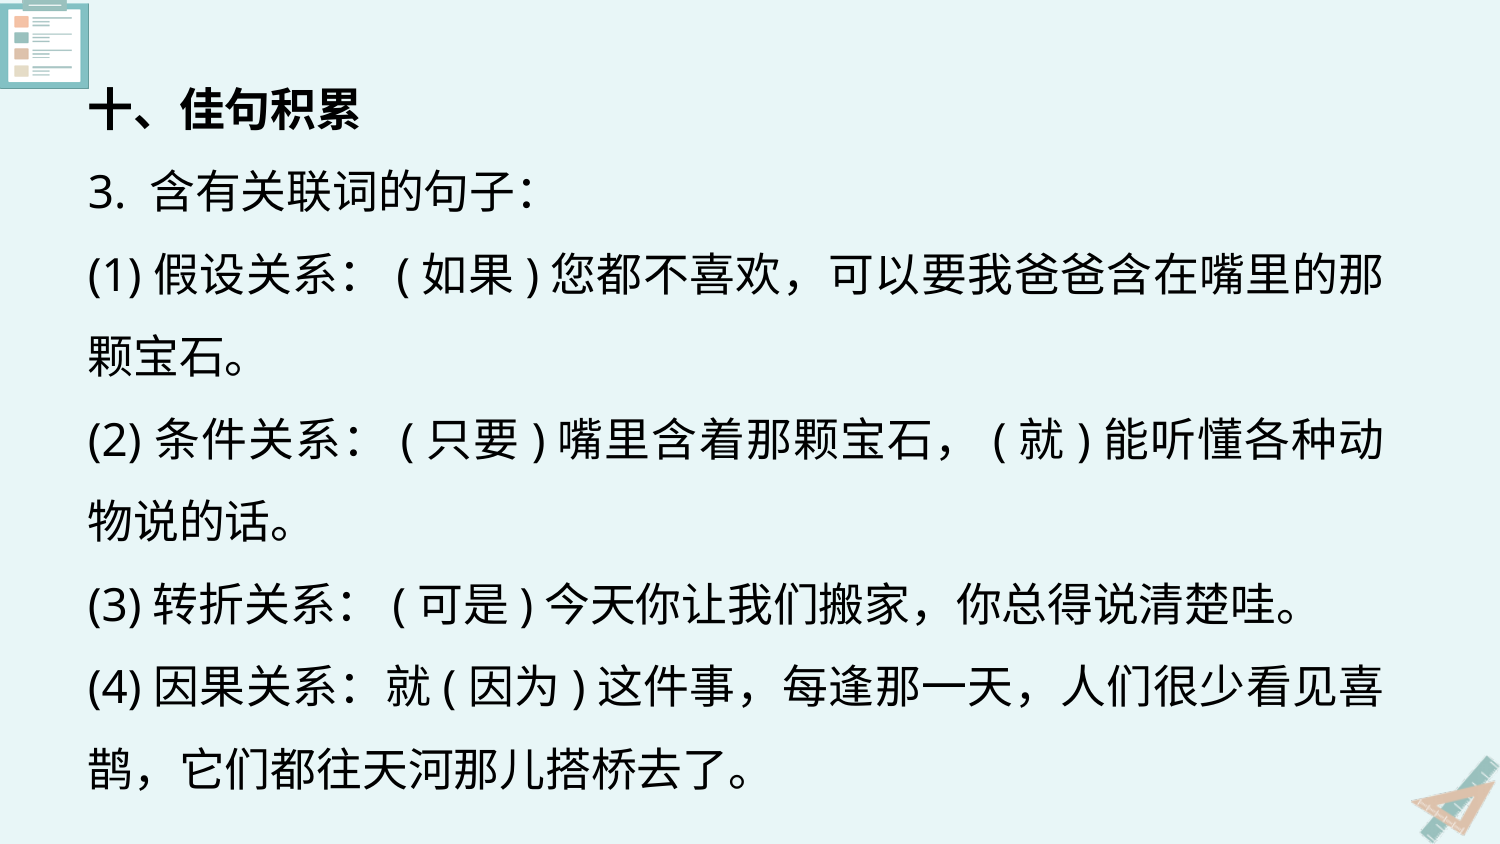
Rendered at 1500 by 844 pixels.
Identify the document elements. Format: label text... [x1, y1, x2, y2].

picture [0, 0, 89, 89]
picture [1411, 755, 1500, 844]
text_box 十、佳句积累 3. 含有关联词的句子： (1)假设关系：(如果)您都不喜欢，可以要我爸爸含在嘴里的那颗宝石。 (2)条件关系：(只要)嘴里含着那颗宝石，(就)能听懂各种动物说的话。 (3)转折关系：(可是)今天你让我们搬家，你总得说清楚哇。 (4)因果关系：就(因为)这件事，每逢那一天，人们很少看见喜鹊，它们都往天河那儿搭桥去了。 [73, 45, 1400, 803]
